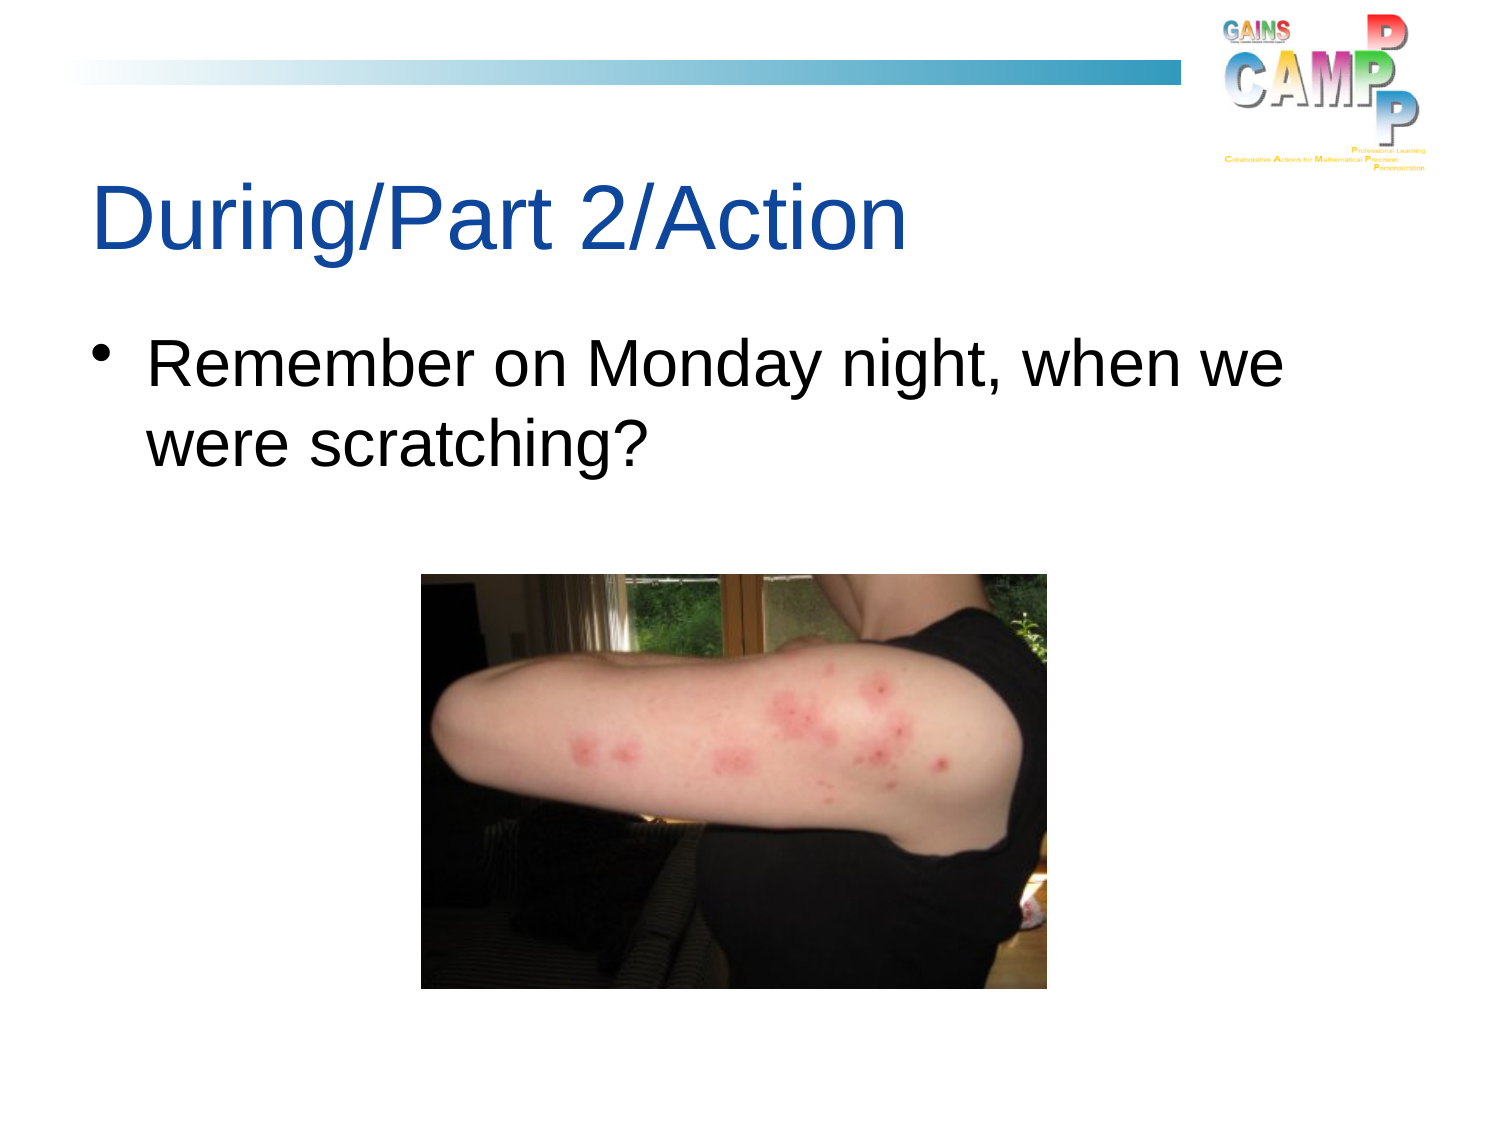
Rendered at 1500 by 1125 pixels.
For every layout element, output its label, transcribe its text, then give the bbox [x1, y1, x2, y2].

list Remember on Monday night, when we were scratching? [74, 312, 1426, 1088]
picture [1204, 0, 1442, 190]
picture [421, 573, 1048, 989]
title During/Part 2/Action [74, 124, 1426, 301]
